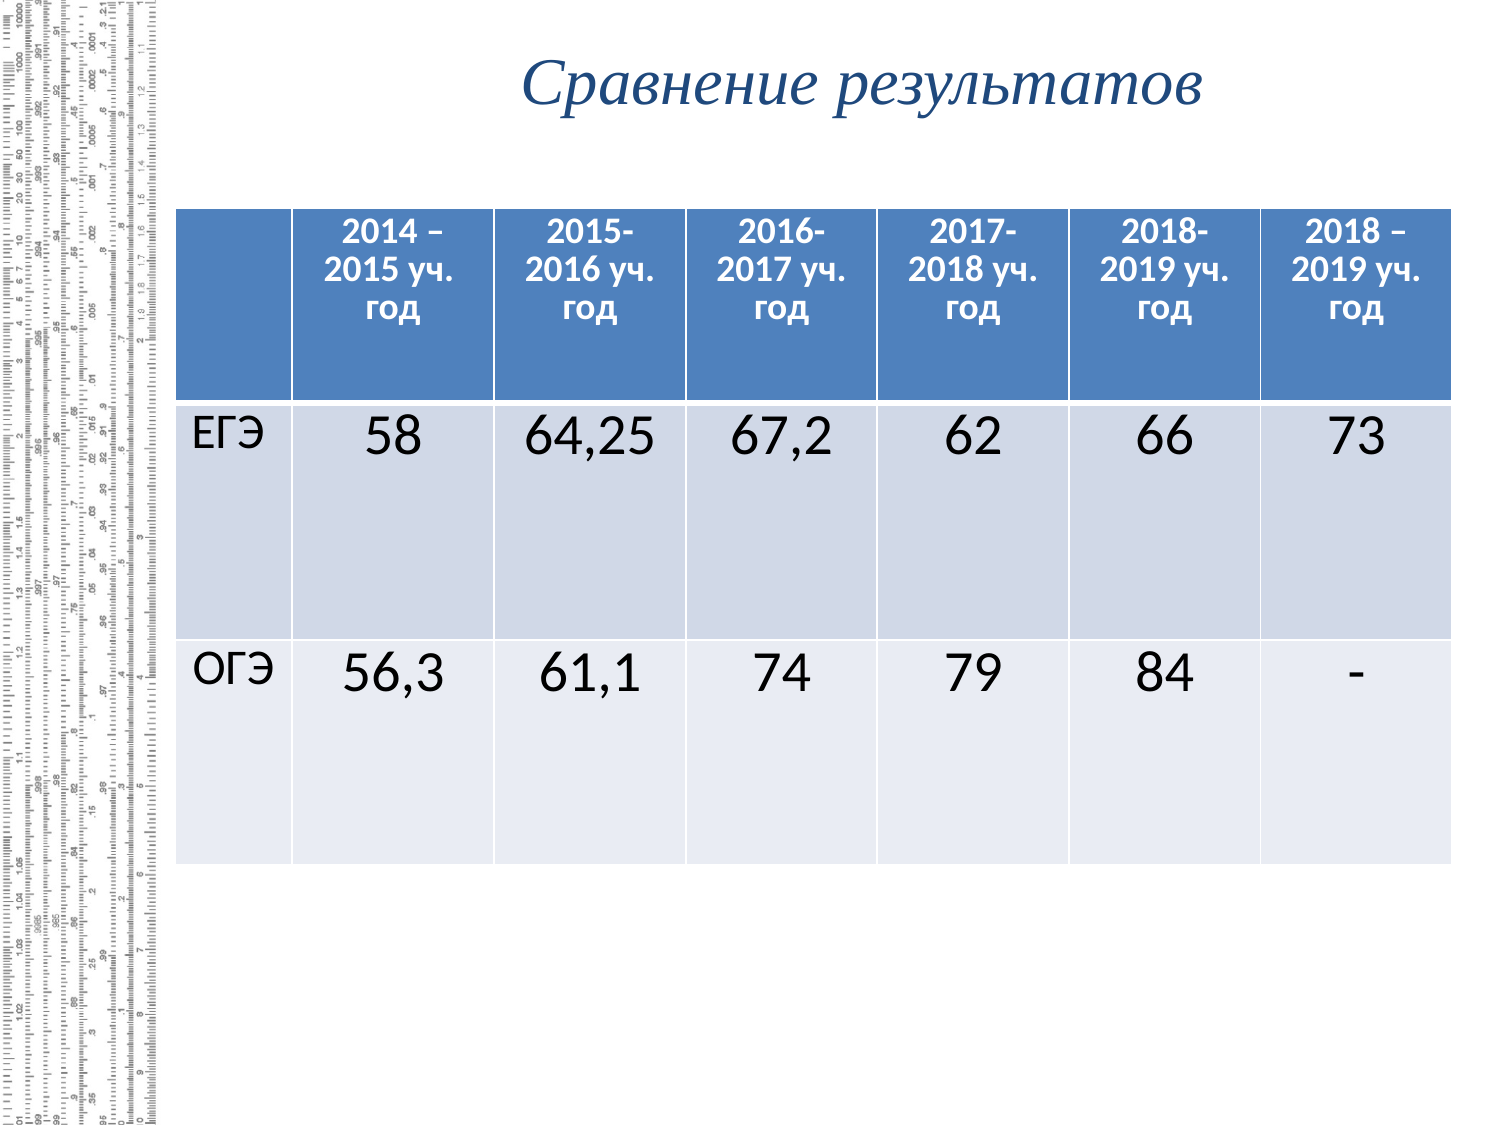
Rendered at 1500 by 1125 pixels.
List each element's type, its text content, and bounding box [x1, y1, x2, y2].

table_cell 64,25 [495, 406, 685, 639]
table_header 2018 – 2019 уч. год [1261, 209, 1451, 400]
table_header 2018-2019 уч. год [1070, 209, 1260, 400]
table_cell 79 [878, 641, 1068, 864]
text_box Сравнение результатов [277, 30, 1447, 126]
table_cell 74 [687, 641, 876, 864]
table_cell ОГЭ [176, 641, 291, 864]
table_header 2017-2018 уч. год [878, 209, 1068, 400]
table_cell 84 [1070, 641, 1260, 864]
table_header [176, 209, 291, 400]
table_header 2015-2016 уч. год [495, 209, 685, 400]
table_cell 56,3 [293, 641, 493, 864]
table_cell ЕГЭ [176, 406, 291, 639]
table_cell 62 [878, 406, 1068, 639]
table_cell - [1261, 641, 1451, 864]
table_cell 73 [1261, 406, 1451, 639]
table_header 2016-2017 уч. год [687, 209, 876, 400]
table_cell 58 [293, 406, 493, 639]
table_cell 61,1 [495, 641, 685, 864]
table_cell 67,2 [687, 406, 876, 639]
picture [0, 0, 161, 1125]
table_cell 66 [1070, 406, 1260, 639]
table_header 2014 – 2015 уч. год [293, 209, 493, 400]
